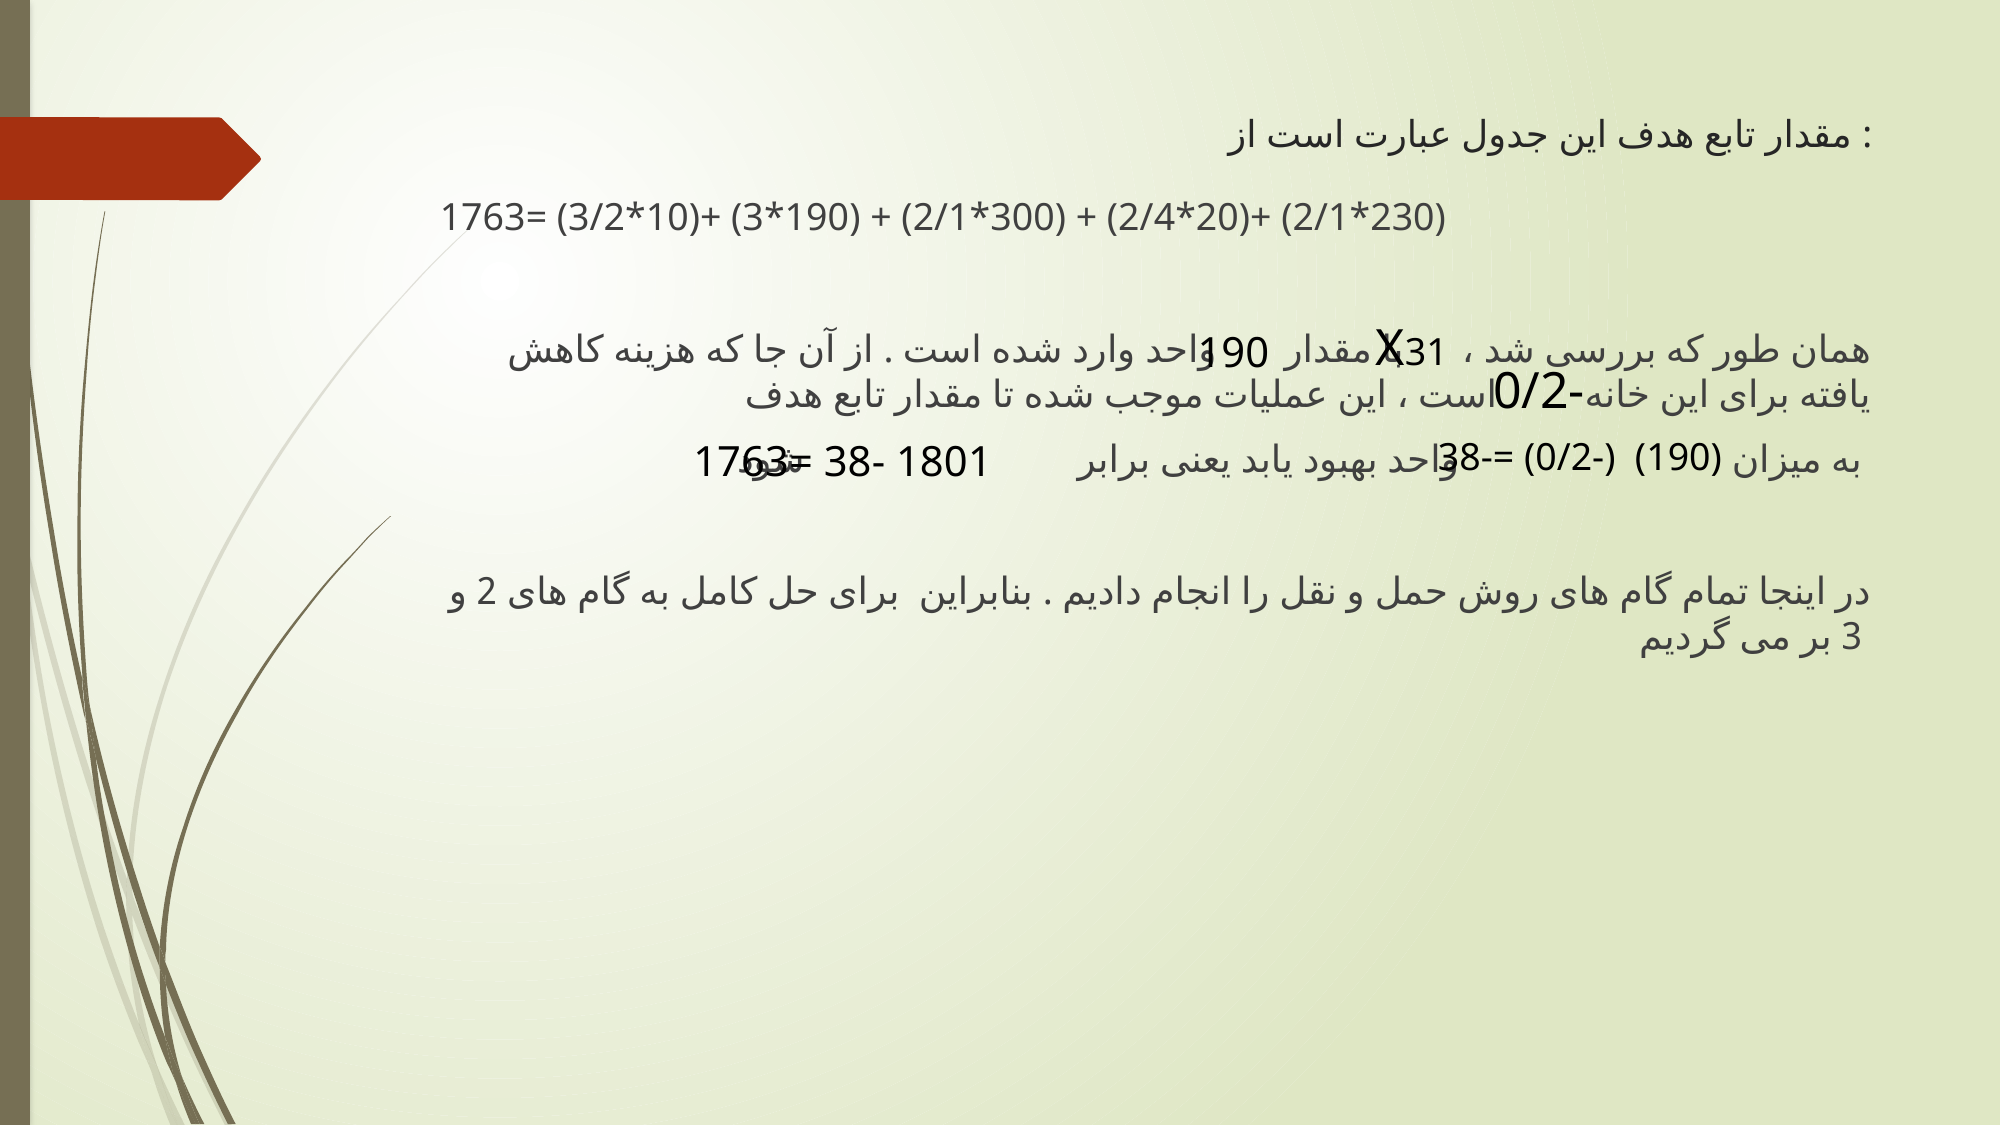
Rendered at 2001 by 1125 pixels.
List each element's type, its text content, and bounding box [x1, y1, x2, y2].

text_box X31 [1360, 308, 1463, 384]
list 1763= (3/2*10)+ (3*190) + (2/1*300) + (2/4*20)+ (2/1*230) همان طور که بررسی شد ، با مقدار واحد وارد شده است . از آن جا که هزینه کاهش یافته برای این خانه است ، این عملیات موجب شده تا مقدار تابع هدف به میزان واحد بهبود یابد یعنی برابر شود در اینجا تمام گام های روش حمل و نقل را انجام دادیم . بنابراین برای حل کامل به گام های 2 و 3 بر می گردیم [424, 185, 1888, 970]
text_box 0/2- [1478, 351, 1600, 427]
text_box 190 [1182, 318, 1285, 384]
title مقدار تابع هدف این جدول عبارت است از : [425, 102, 1888, 185]
text_box 38-= (0/2-) (190) [1321, 425, 1829, 486]
text_box 1763= 38- 1801 [678, 427, 1008, 493]
